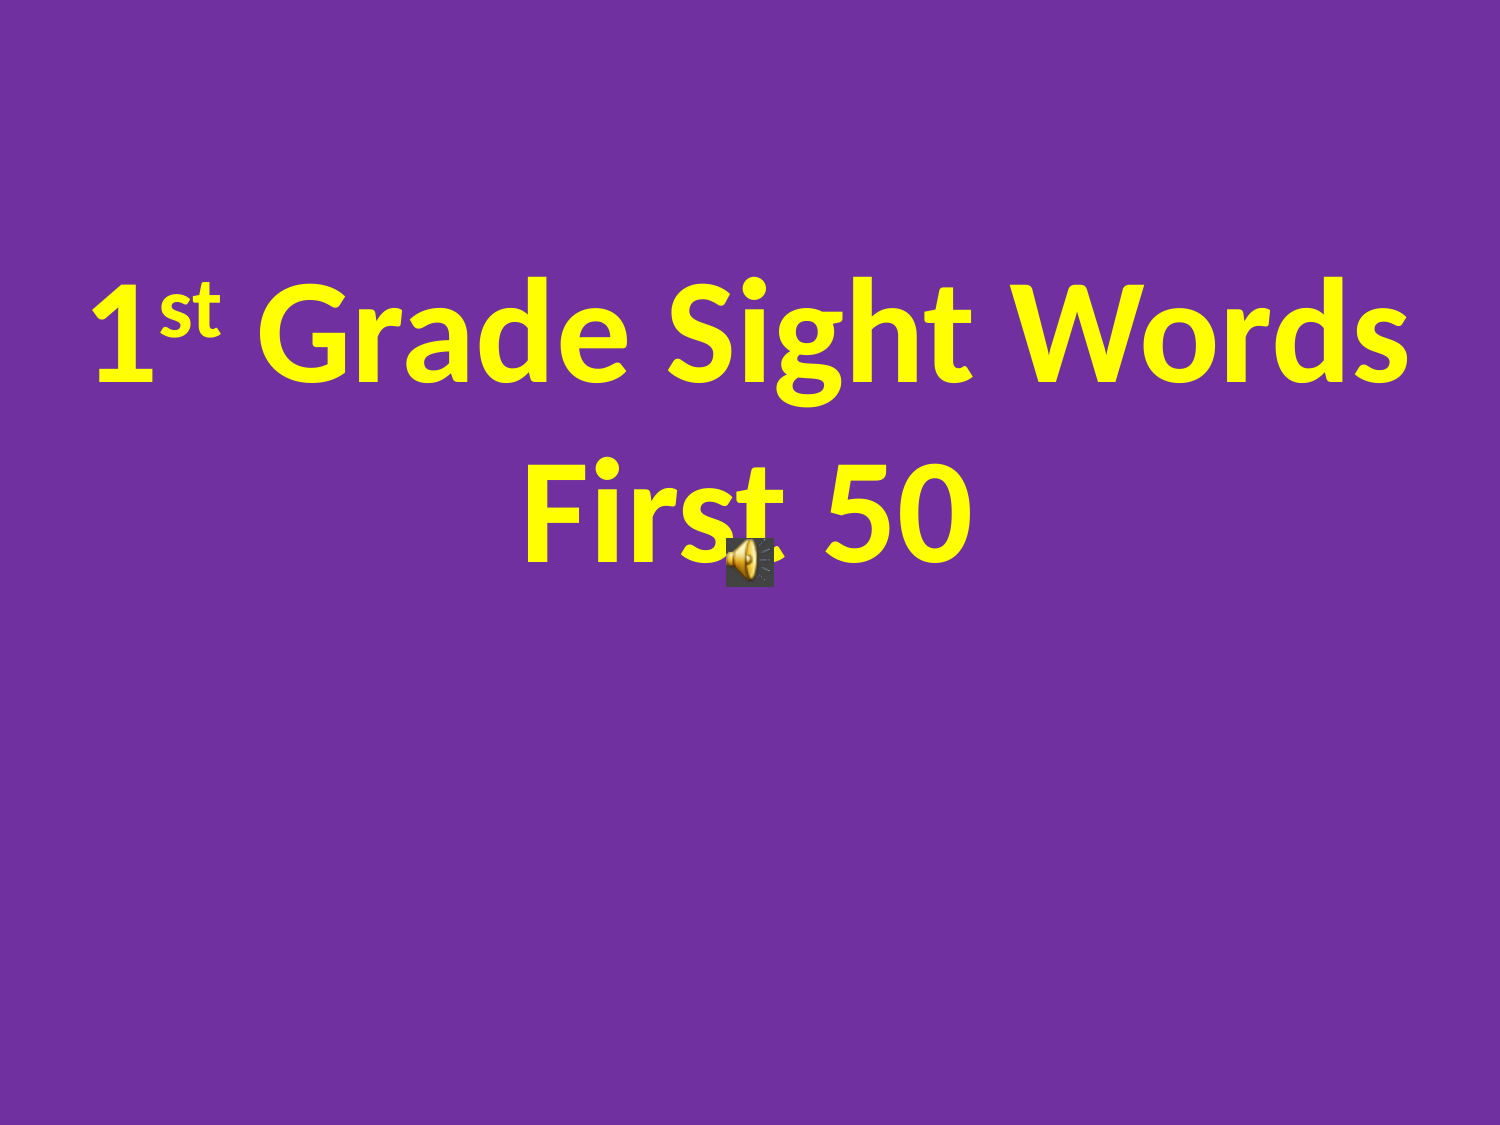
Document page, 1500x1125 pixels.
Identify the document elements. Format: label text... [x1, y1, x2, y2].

picture [724, 537, 776, 588]
text_box 1st Grade Sight Words First 50 [67, 224, 1428, 600]
